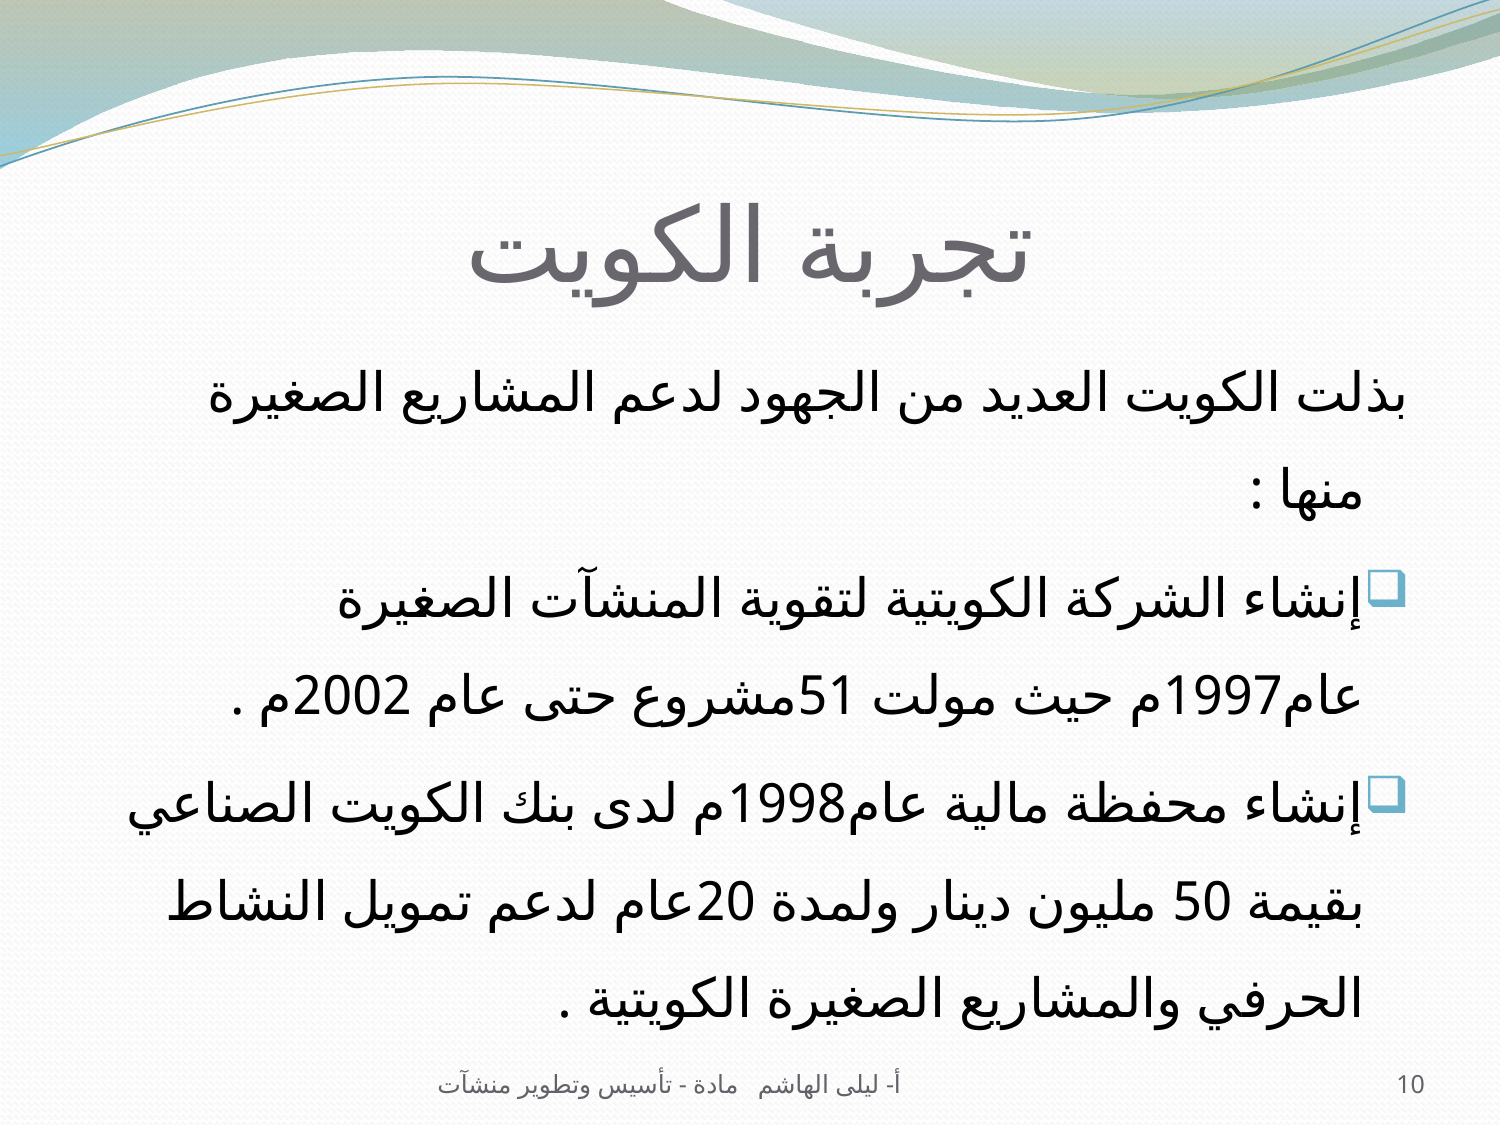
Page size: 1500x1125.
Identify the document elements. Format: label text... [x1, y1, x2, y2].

slide_number 10 [1299, 1042, 1425, 1103]
list بذلت الكويت العديد من الجهود لدعم المشاريع الصغيرة منها : إنشاء الشركة الكويتية لتقوية المنشآت الصغيرة عام1997م حيث مولت 51مشروع حتى عام 2002م . إنشاء محفظة مالية عام1998م لدى بنك الكويت الصناعي بقيمة 50 مليون دينار ولمدة 20عام لدعم تمويل النشاط الحرفي والمشاريع الصغيرة الكويتية . [75, 317, 1425, 1038]
footer أ- ليلى الهاشم مادة - تأسيس وتطوير منشآت [437, 1042, 988, 1103]
title تجربة الكويت [75, 115, 1425, 303]
